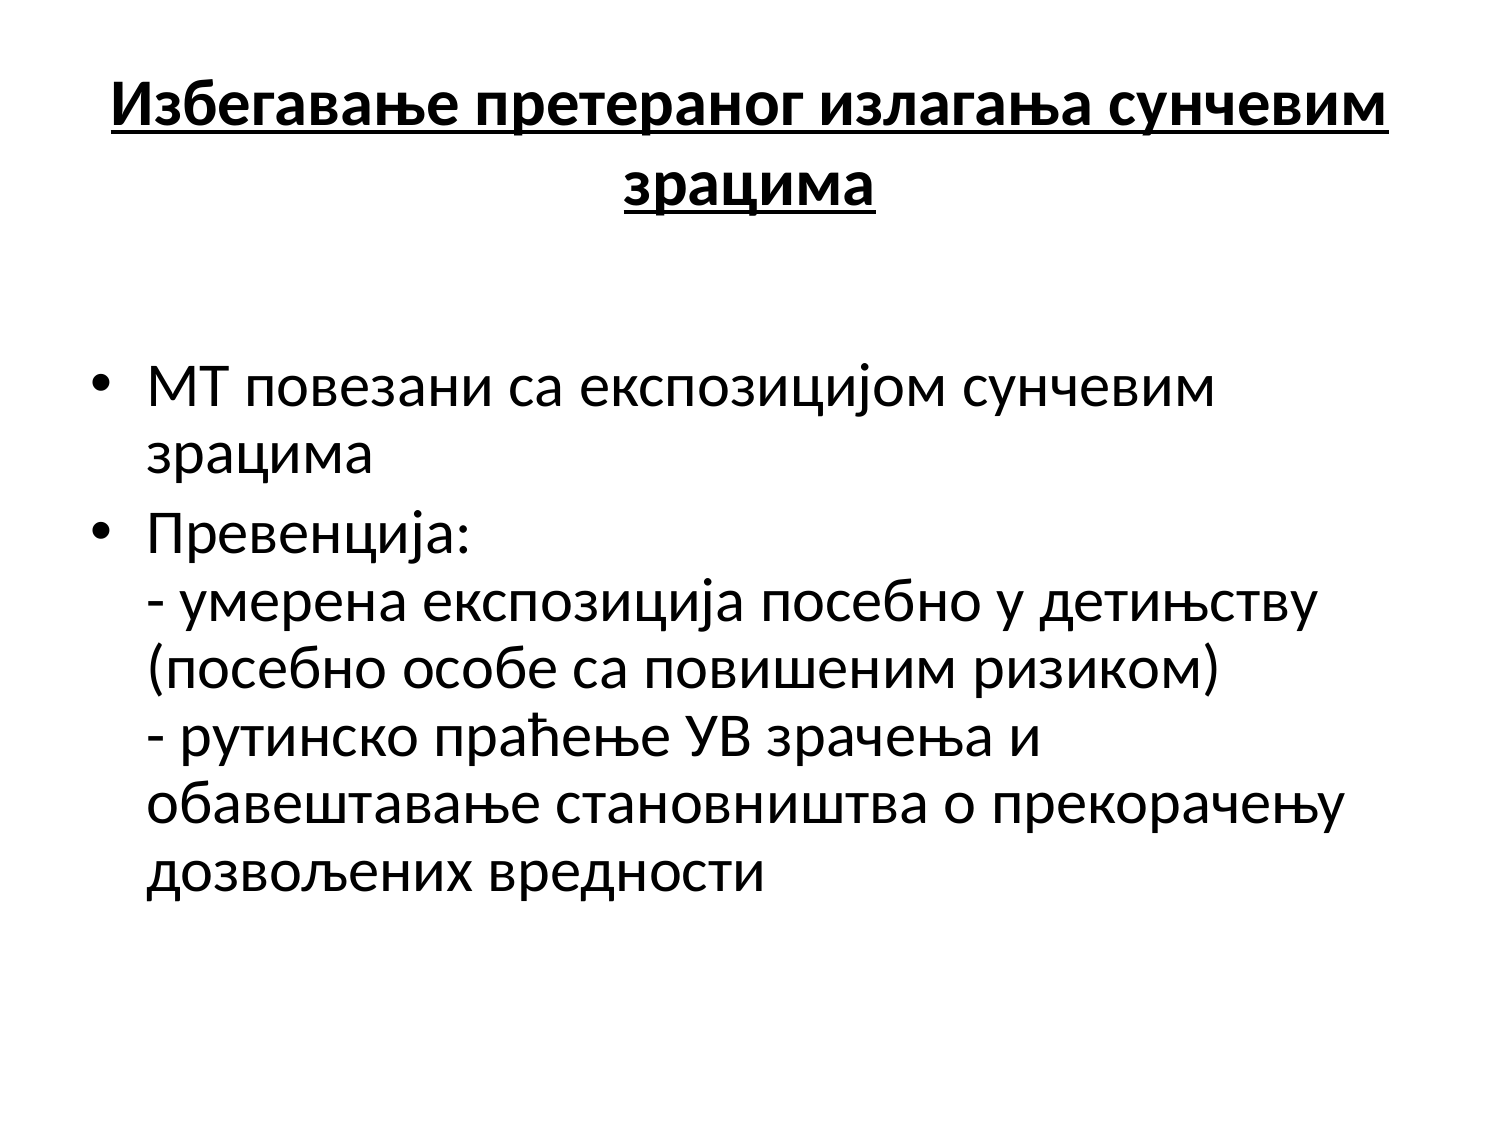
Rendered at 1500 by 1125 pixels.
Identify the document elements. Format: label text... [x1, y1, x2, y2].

title Избегавање претераног излагања сунчевим зрацима [75, 45, 1425, 233]
list МТ повезани са експозицијом сунчевим зрацима Превенција: - умерена експозиција посебно у детињству (посебно особе са повишеним ризиком) - рутинско праћење УВ зрачења и обавештавање становништва о прекорачењу дозвољених вредности [75, 262, 1425, 1005]
